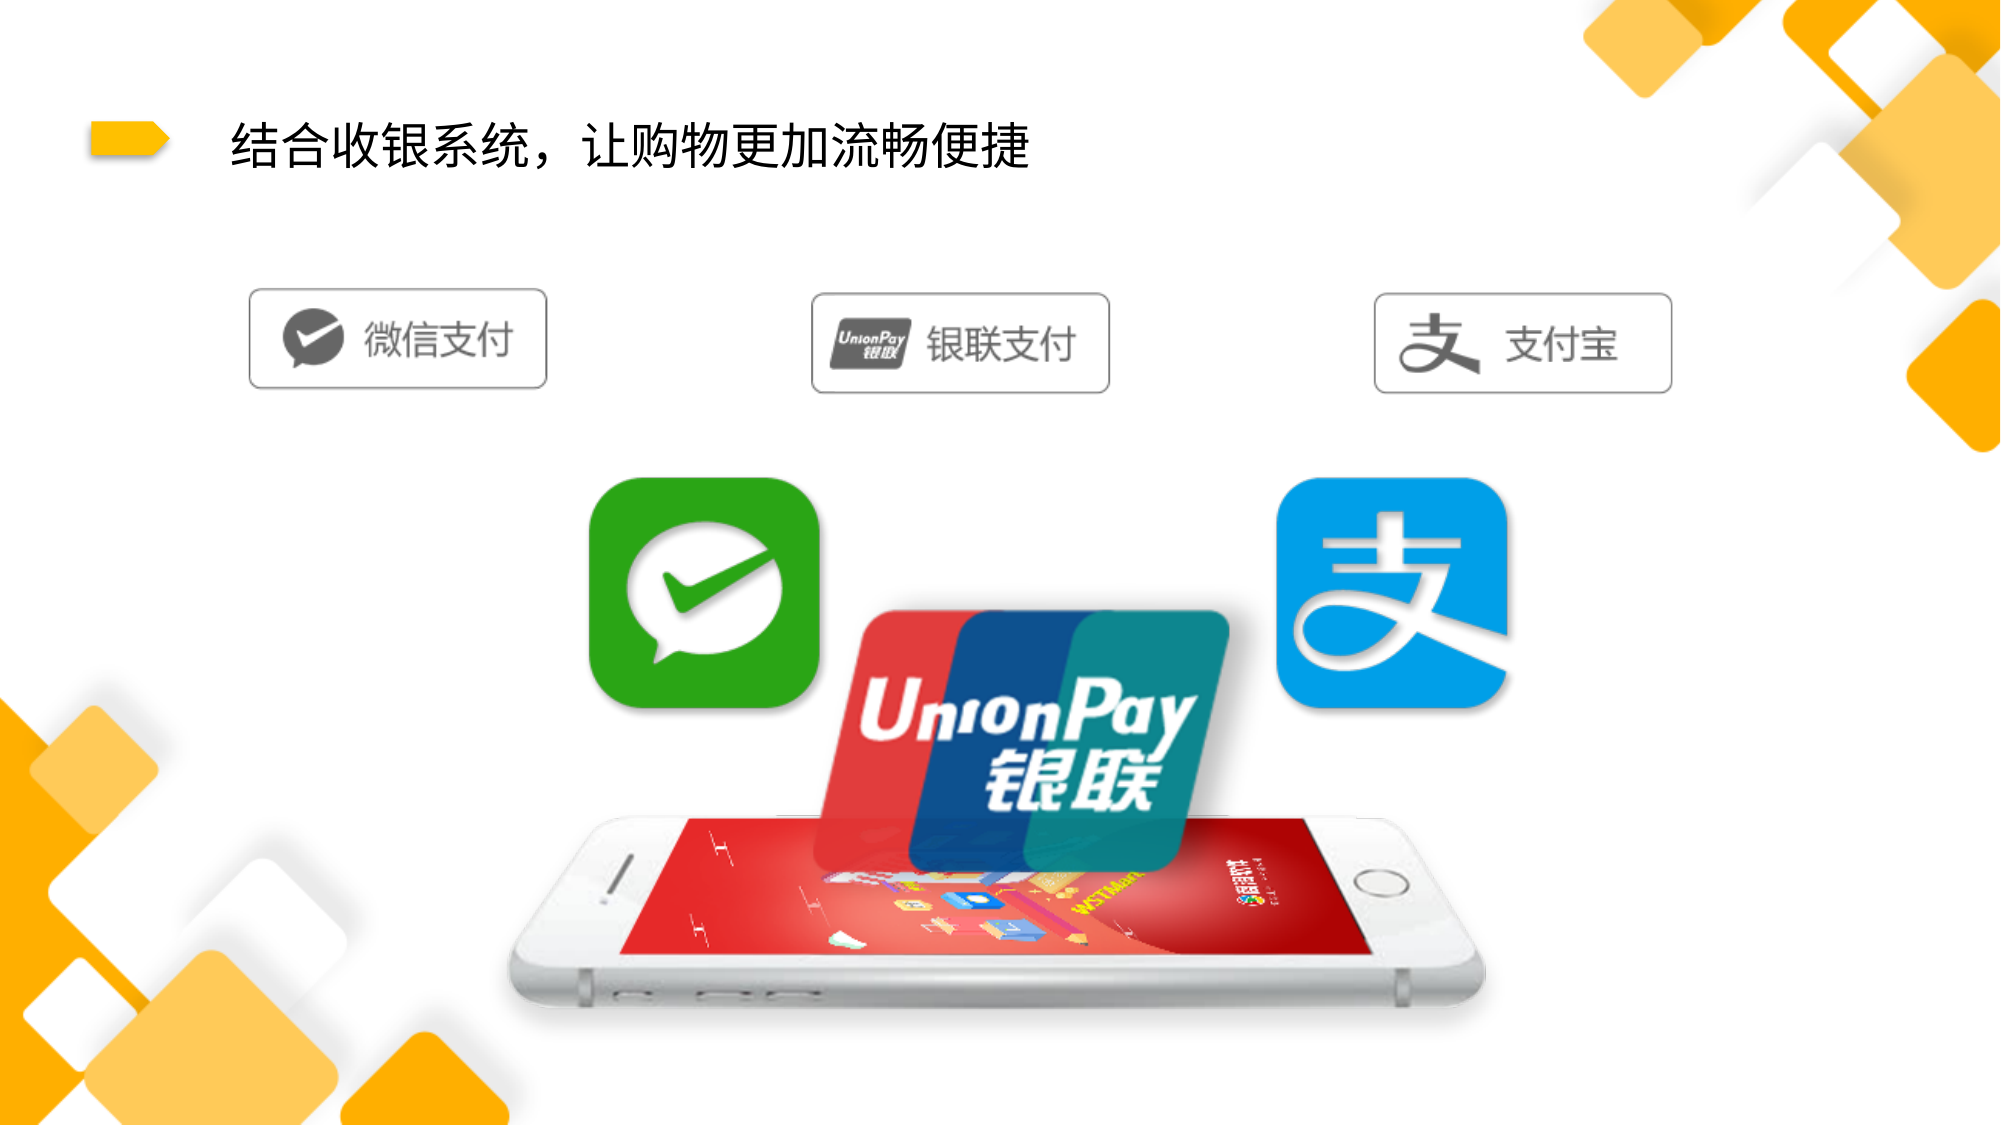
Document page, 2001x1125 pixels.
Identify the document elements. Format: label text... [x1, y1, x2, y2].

picture [0, 0, 2001, 1125]
text_box 结合收银系统，让购物更加流畅便捷 [216, 106, 1505, 182]
text_box [90, 120, 172, 157]
